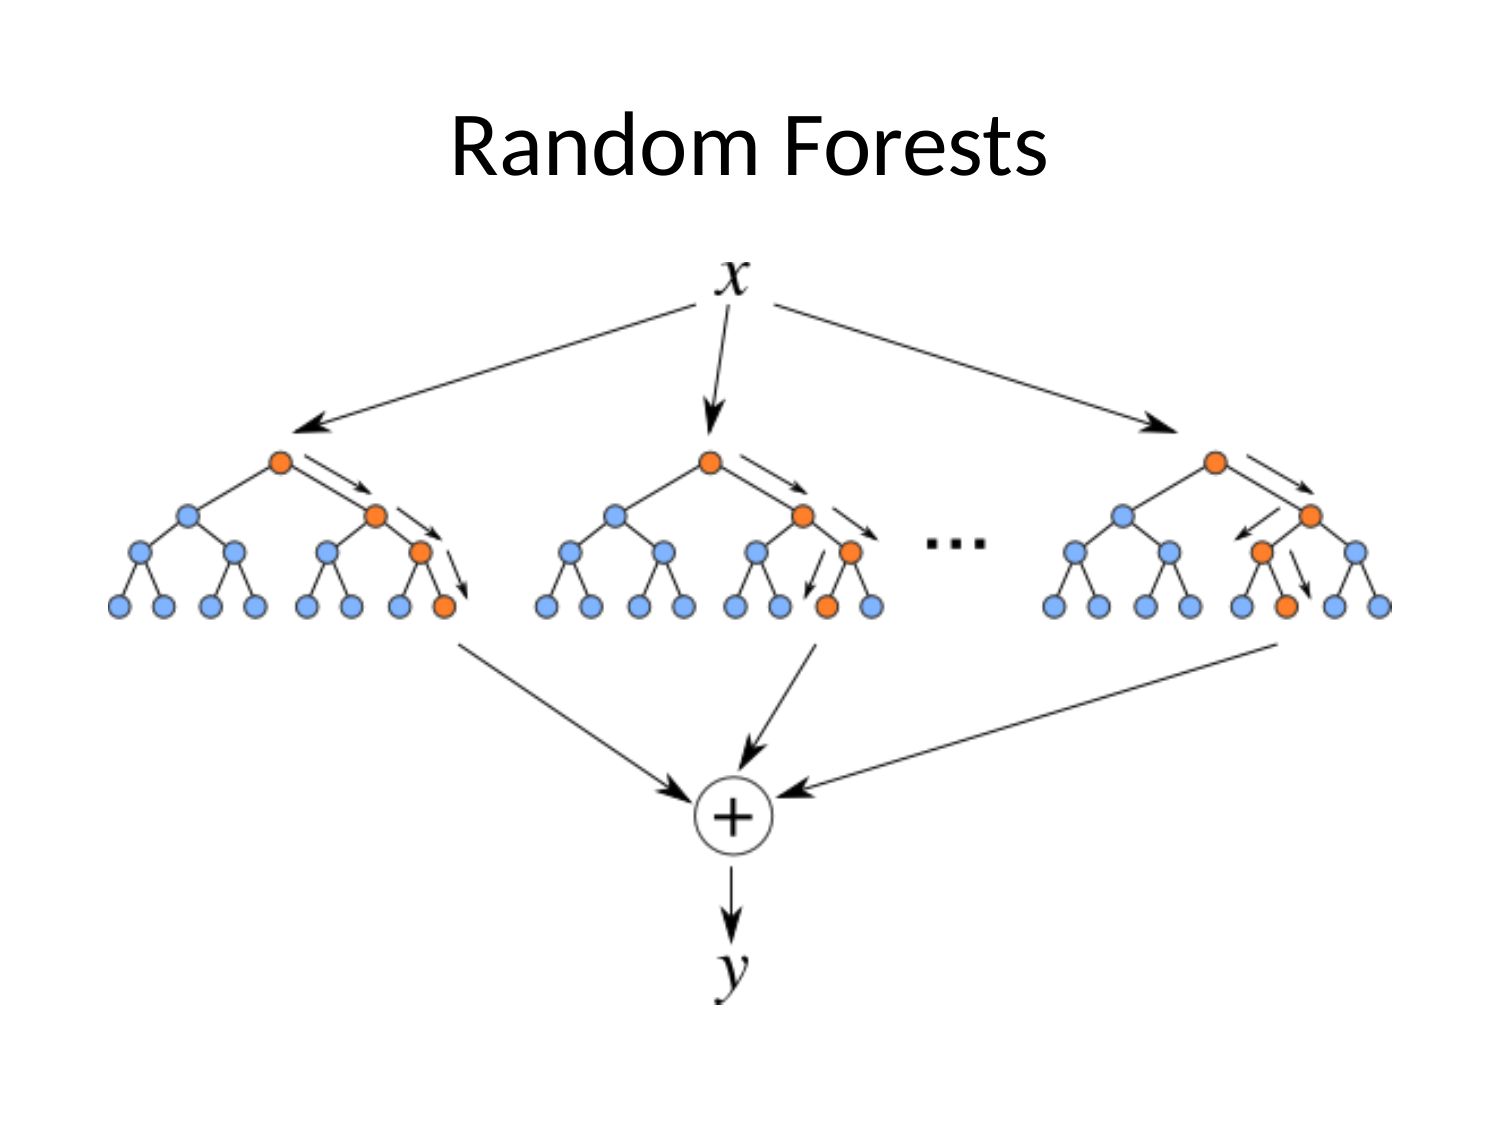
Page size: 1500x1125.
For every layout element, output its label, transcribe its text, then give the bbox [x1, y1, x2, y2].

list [74, 262, 1426, 1006]
title Random Forests [75, 45, 1425, 233]
